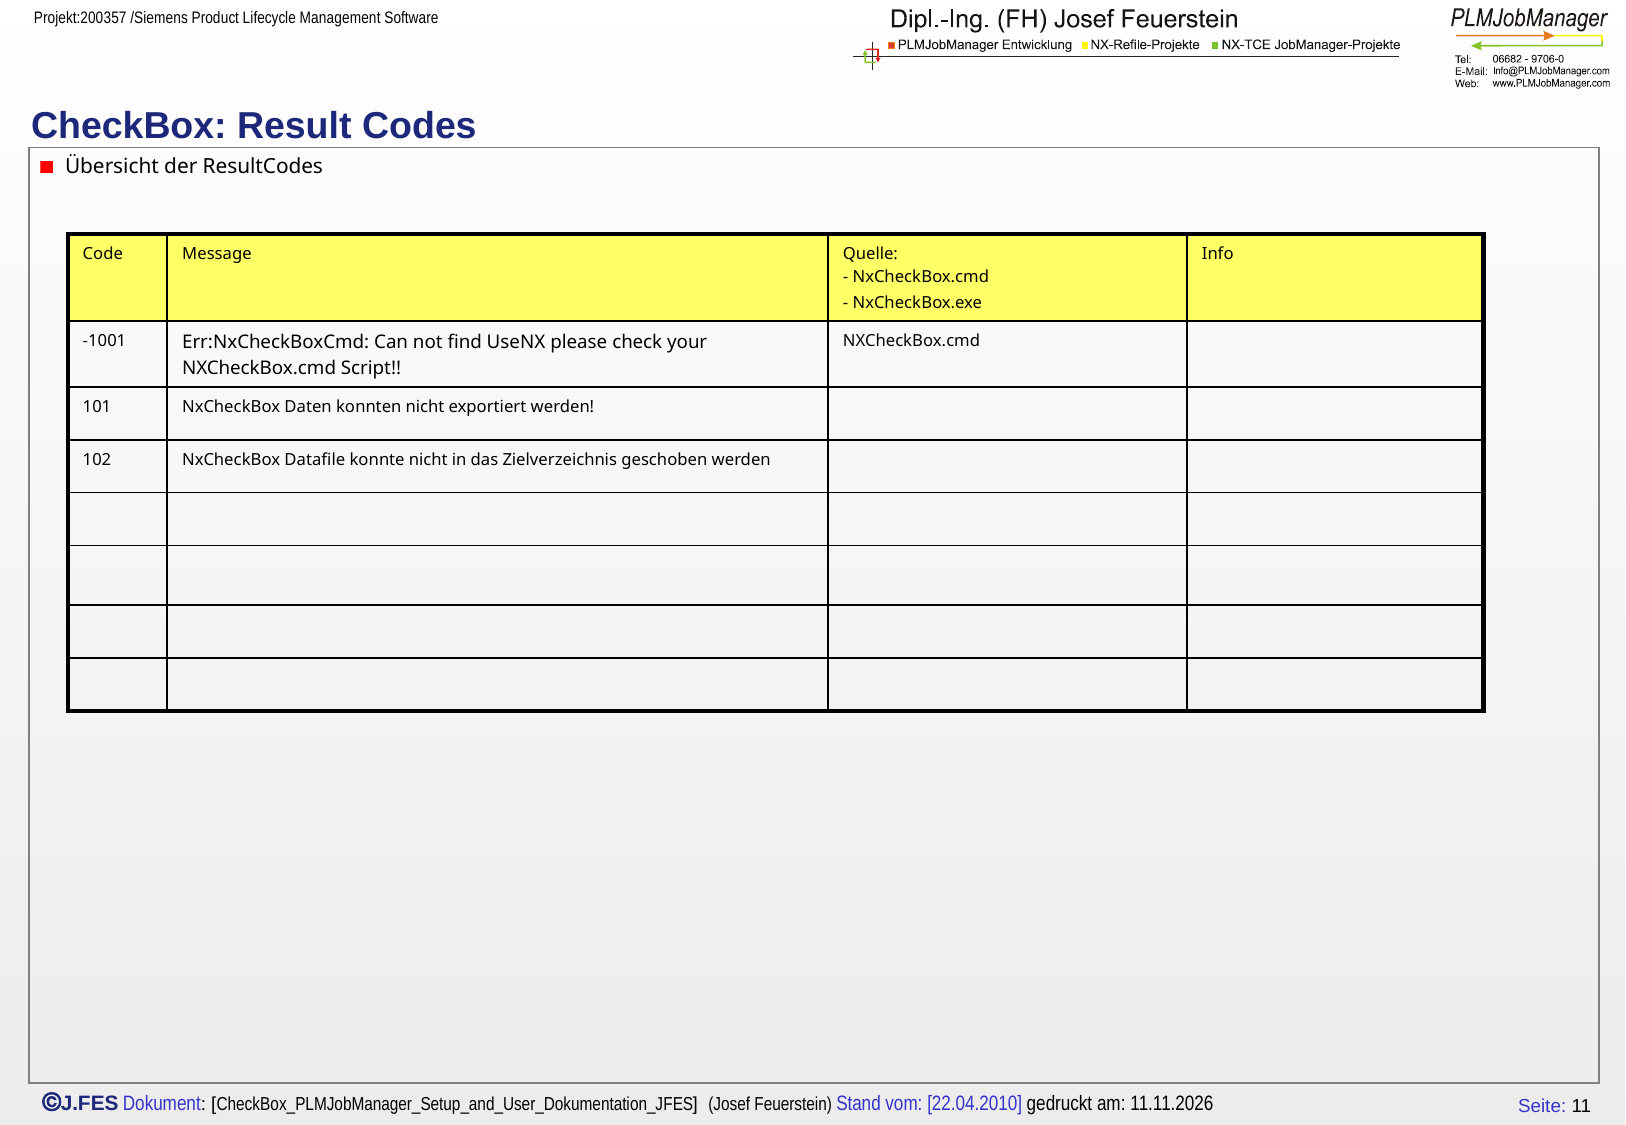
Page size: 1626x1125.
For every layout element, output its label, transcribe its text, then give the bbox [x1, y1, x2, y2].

table_cell [168, 493, 827, 545]
table_cell Err:NxCheckBoxCmd: Can not find UseNX please check your NXCheckBox.cmd Script!! [168, 322, 827, 386]
table_cell NXCheckBox.cmd [829, 322, 1186, 386]
table_cell [168, 659, 827, 709]
table_cell [168, 546, 827, 604]
table_cell NxCheckBox Datafile konnte nicht in das Zielverzeichnis geschoben werden [168, 441, 827, 492]
table_cell [70, 493, 166, 545]
table_cell [829, 388, 1186, 439]
table_cell [829, 606, 1186, 657]
table_header Code [70, 236, 166, 320]
list Übersicht der ResultCodes [21, 152, 1600, 182]
table_cell [70, 606, 166, 657]
table_cell [829, 546, 1186, 604]
table_cell NxCheckBox Daten konnten nicht exportiert werden! [168, 388, 827, 439]
table_cell 102 [70, 441, 166, 492]
table_cell -1001 [70, 322, 166, 386]
table_cell [1188, 659, 1481, 709]
table_cell [70, 659, 166, 709]
table_cell [1188, 388, 1481, 439]
table_cell [1188, 546, 1481, 604]
table_cell [1188, 322, 1481, 386]
table_cell [1188, 493, 1481, 545]
table_cell [829, 659, 1186, 709]
table_cell 101 [70, 388, 166, 439]
table_cell [829, 441, 1186, 492]
table_cell [70, 546, 166, 604]
table_header Quelle: - NxCheckBox.cmd - NxCheckBox.exe [829, 236, 1186, 320]
table_cell [1188, 441, 1481, 492]
picture [37, 158, 53, 173]
table_header Message [168, 236, 827, 320]
title CheckBox: Result Codes [30, 73, 1600, 138]
table_cell [829, 493, 1186, 545]
table_header Info [1188, 236, 1481, 320]
table_cell [168, 606, 827, 657]
table_cell [1188, 606, 1481, 657]
